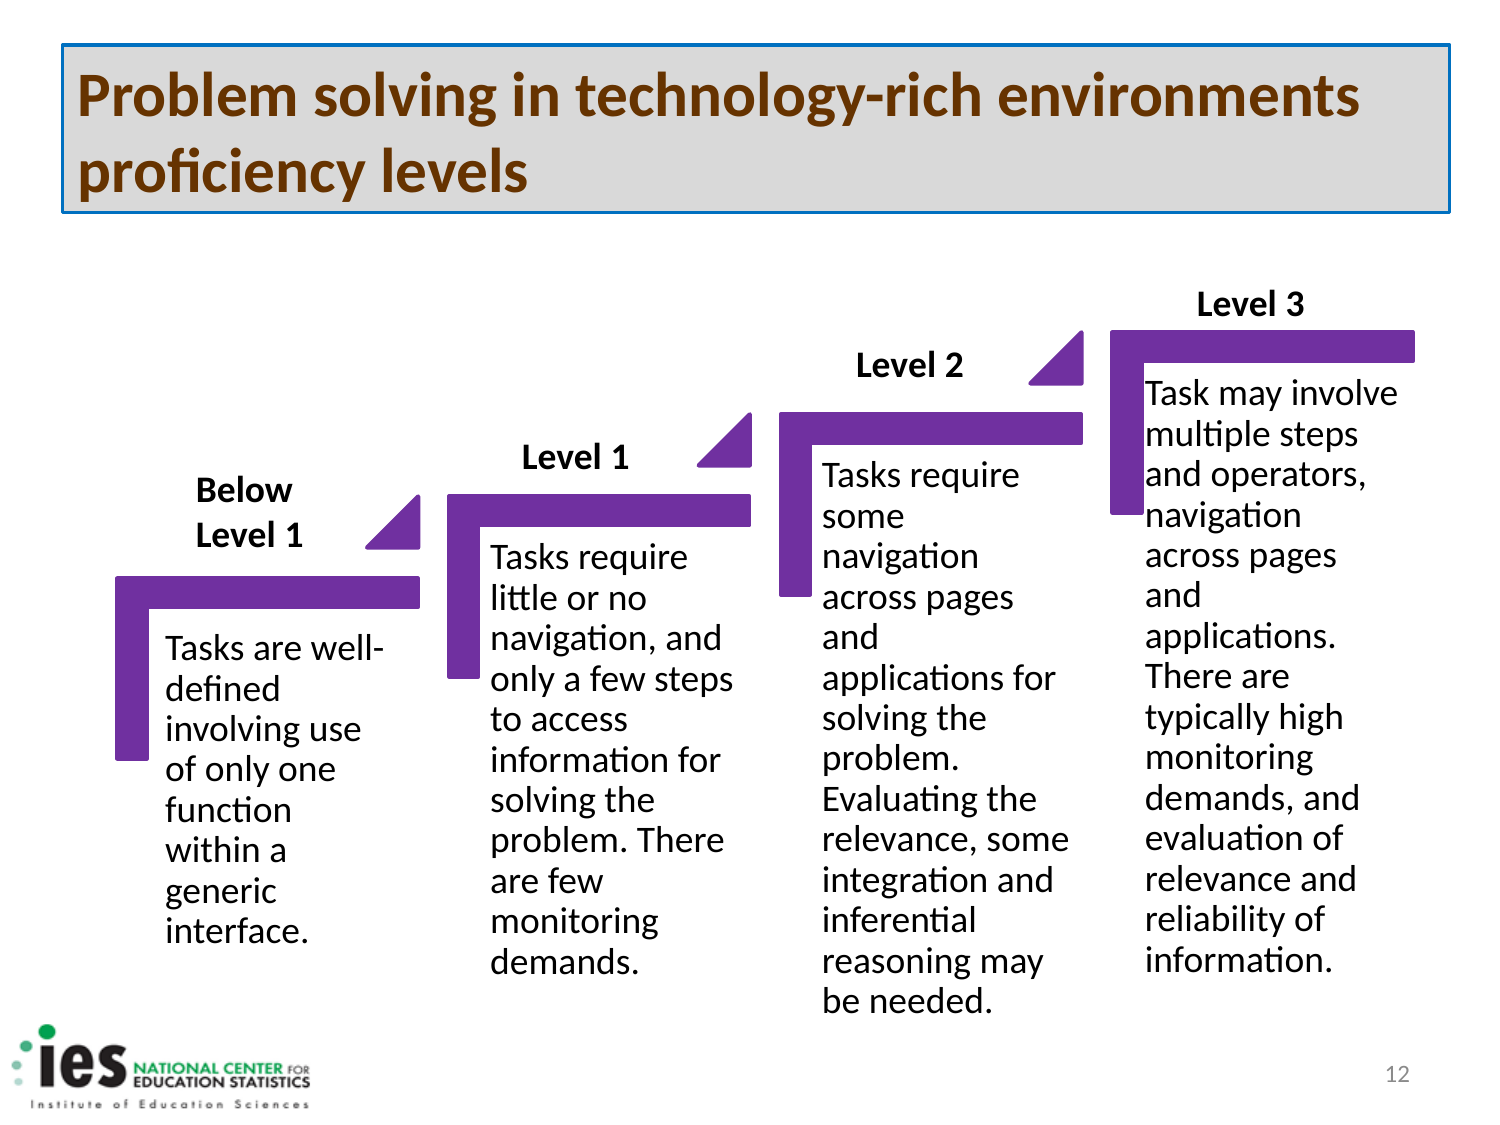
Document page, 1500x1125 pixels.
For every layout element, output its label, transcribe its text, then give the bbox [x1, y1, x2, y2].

picture [0, 1011, 337, 1125]
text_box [112, 262, 1413, 1001]
title Problem solving in technology-rich environments proficiency levels [62, 45, 1450, 213]
slide_number 12 [1074, 1042, 1425, 1103]
